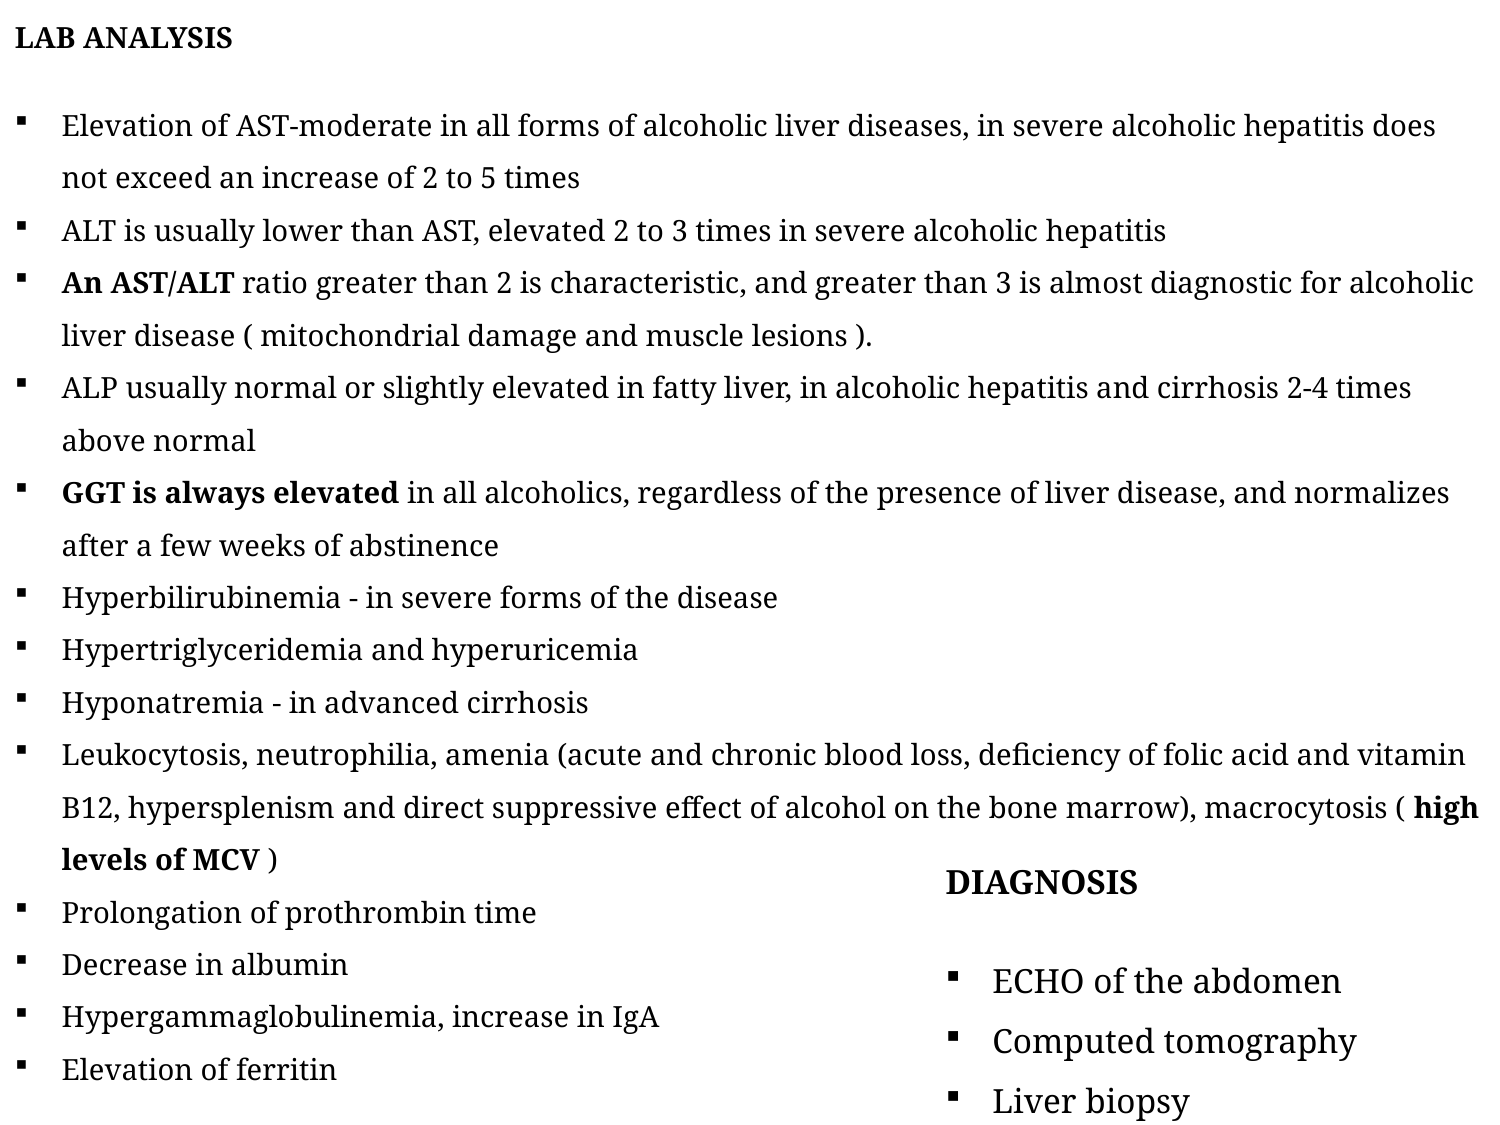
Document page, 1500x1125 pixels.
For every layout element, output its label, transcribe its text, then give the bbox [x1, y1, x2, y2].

text_box DIAGNOSIS ECHO of the abdomen Computed tomography Liver biopsy [930, 853, 1373, 1125]
text_box LAB ANALYSIS Elevation of AST-moderate in all forms of alcoholic liver diseases, in severe alcoholic hepatitis does not exceed an increase of 2 to 5 times ALT is usually lower than AST, elevated 2 to 3 times in severe alcoholic hepatitis An AST/ALT ratio greater than 2 is characteristic, and greater than 3 is almost diagnostic for alcoholic liver disease ( mitochondrial damage and muscle lesions ). ALP usually normal or slightly elevated in fatty liver, in alcoholic hepatitis and cirrhosis 2-4 times above normal GGT is always elevated in all alcoholics, regardless of the presence of liver disease, and normalizes after a few weeks of abstinence Hyperbilirubinemia - in severe forms of the disease Hypertriglyceridemia and hyperuricemia Hyponatremia - in advanced cirrhosis Leukocytosis, neutrophilia, amenia (acute and chronic blood loss, deficiency of folic acid and vitamin B12, hypersplenism and direct suppressive effect of alcohol on the bone marrow), macrocytosis ( high levels of MCV ) Prolongation of prothrombin time Decrease in albumin Hypergammaglobulinemia, increase in IgA Elevation of ferritin [0, 12, 1500, 1094]
